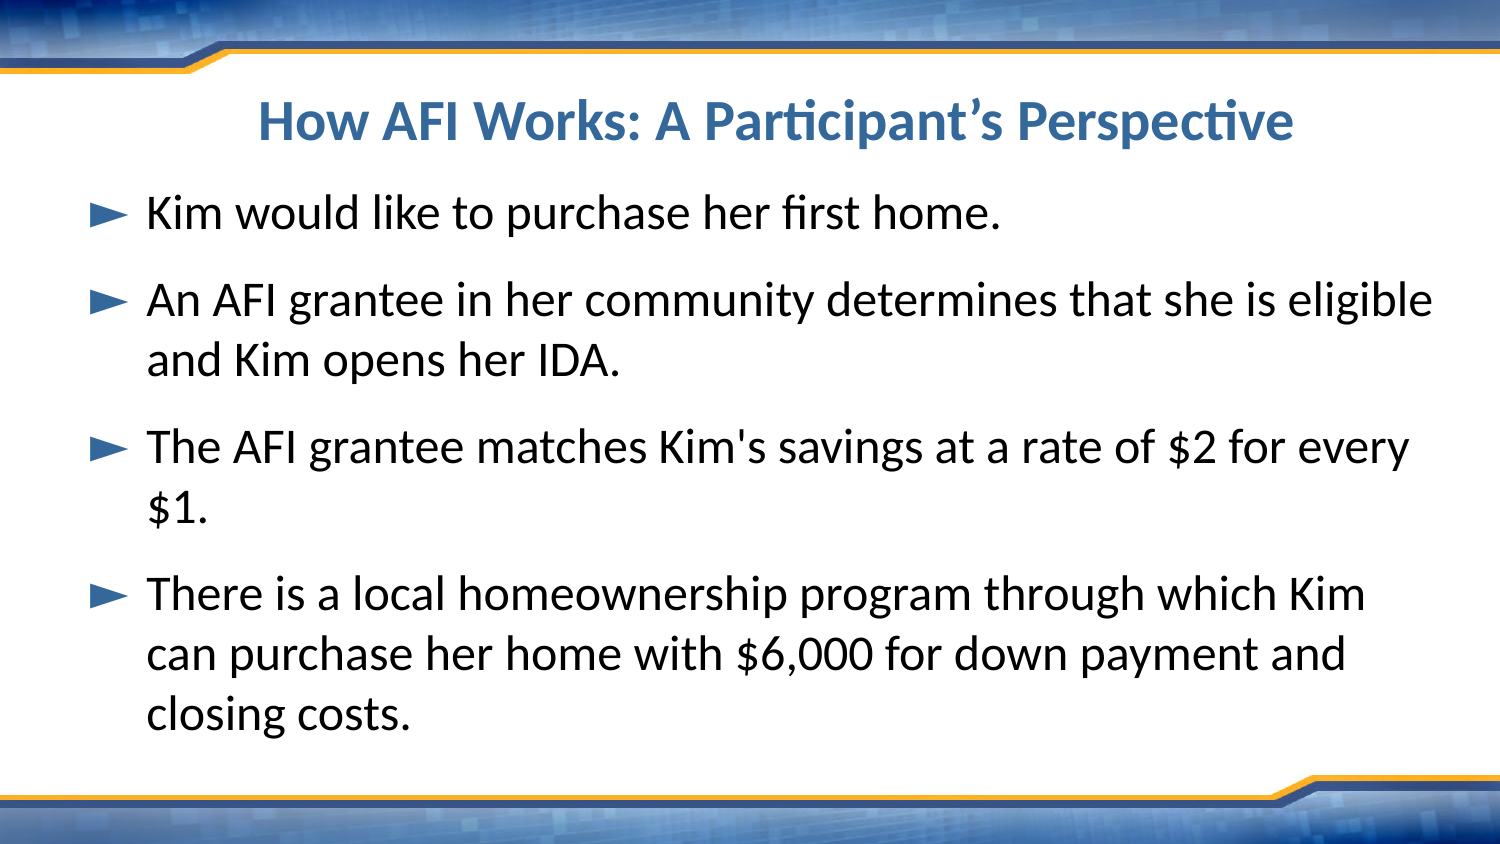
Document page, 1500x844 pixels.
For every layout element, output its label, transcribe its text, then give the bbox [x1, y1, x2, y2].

title How AFI Works: A Participant’s Perspective [99, 75, 1454, 150]
picture [0, 0, 1500, 844]
list Kim would like to purchase her first home. An AFI grantee in her community determines that she is eligible and Kim opens her IDA. The AFI grantee matches Kim's savings at a rate of $2 for every $1. There is a local homeownership program through which Kim can purchase her home with $6,000 for down payment and closing costs. [75, 171, 1450, 779]
